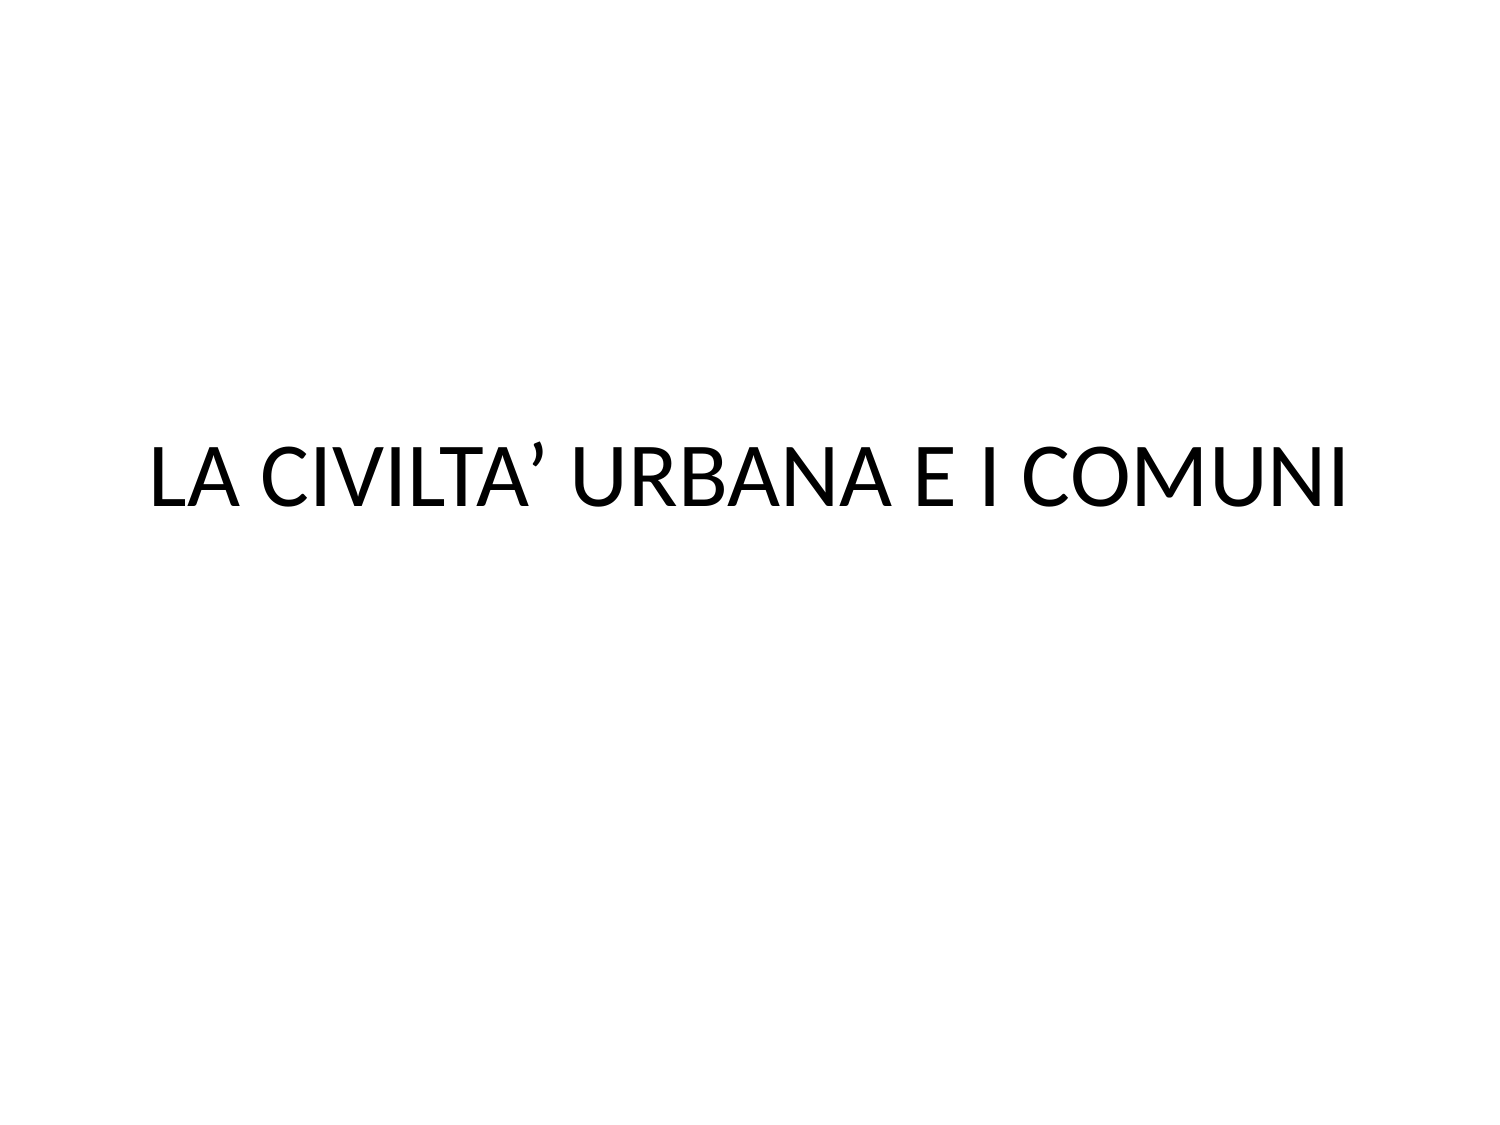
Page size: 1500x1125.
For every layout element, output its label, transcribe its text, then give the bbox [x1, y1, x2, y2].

title LA CIVILTA’ URBANA E I COMUNI [112, 349, 1388, 591]
